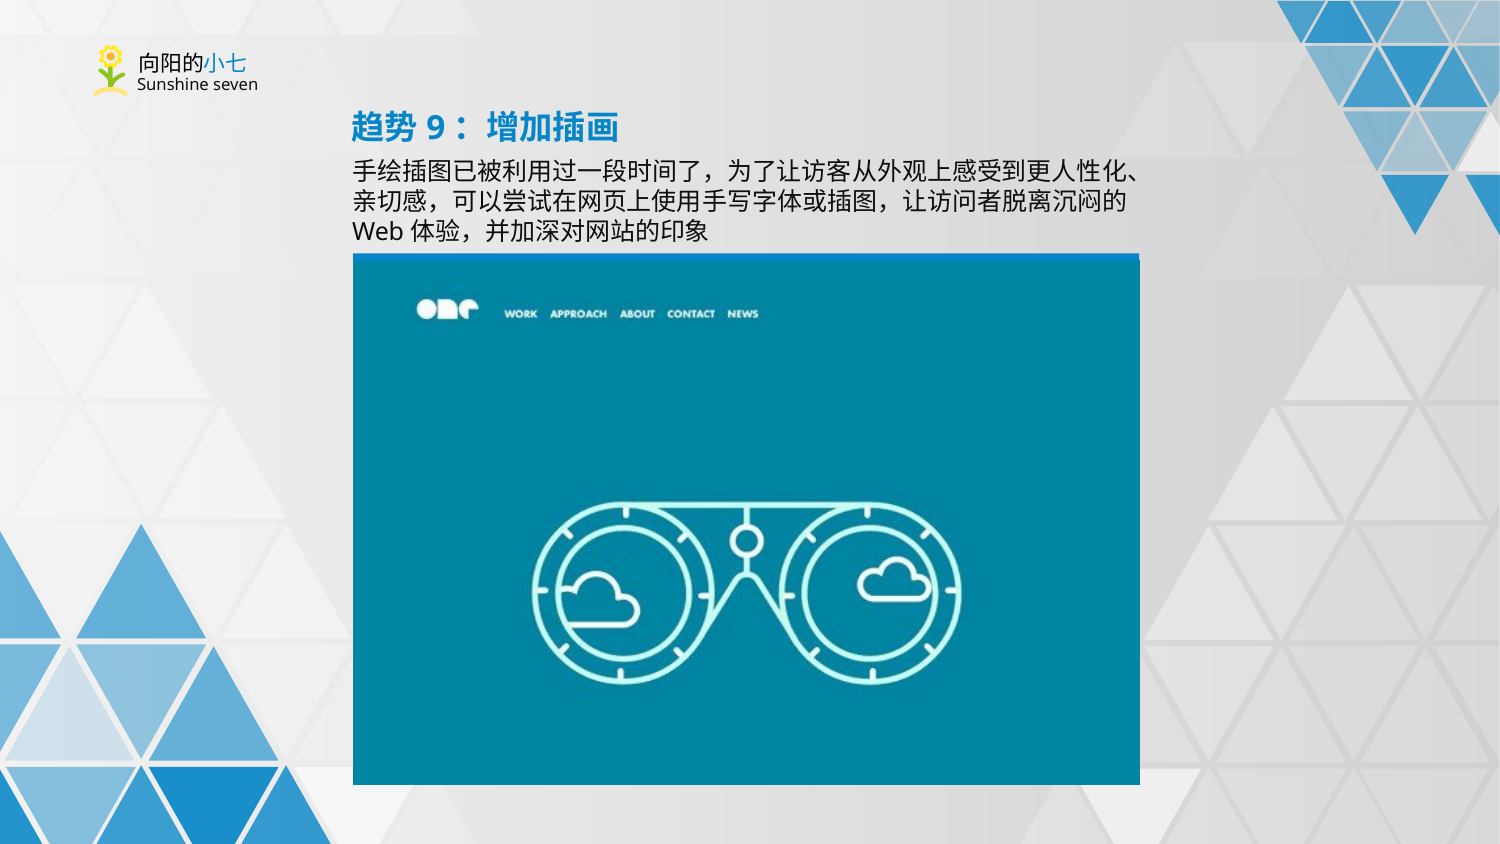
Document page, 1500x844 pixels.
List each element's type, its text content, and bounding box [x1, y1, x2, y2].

text_box 趋势9：增加插画 [337, 98, 1001, 148]
text_box [351, 251, 1141, 262]
text_box 手绘插图已被利用过一段时间了，为了让访客从外观上感受到更人性化、亲切感，可以尝试在网页上使用手写字体或插图，让访问者脱离沉闷的Web体验，并加深对网站的印象 [337, 148, 1158, 253]
picture [352, 262, 1140, 786]
